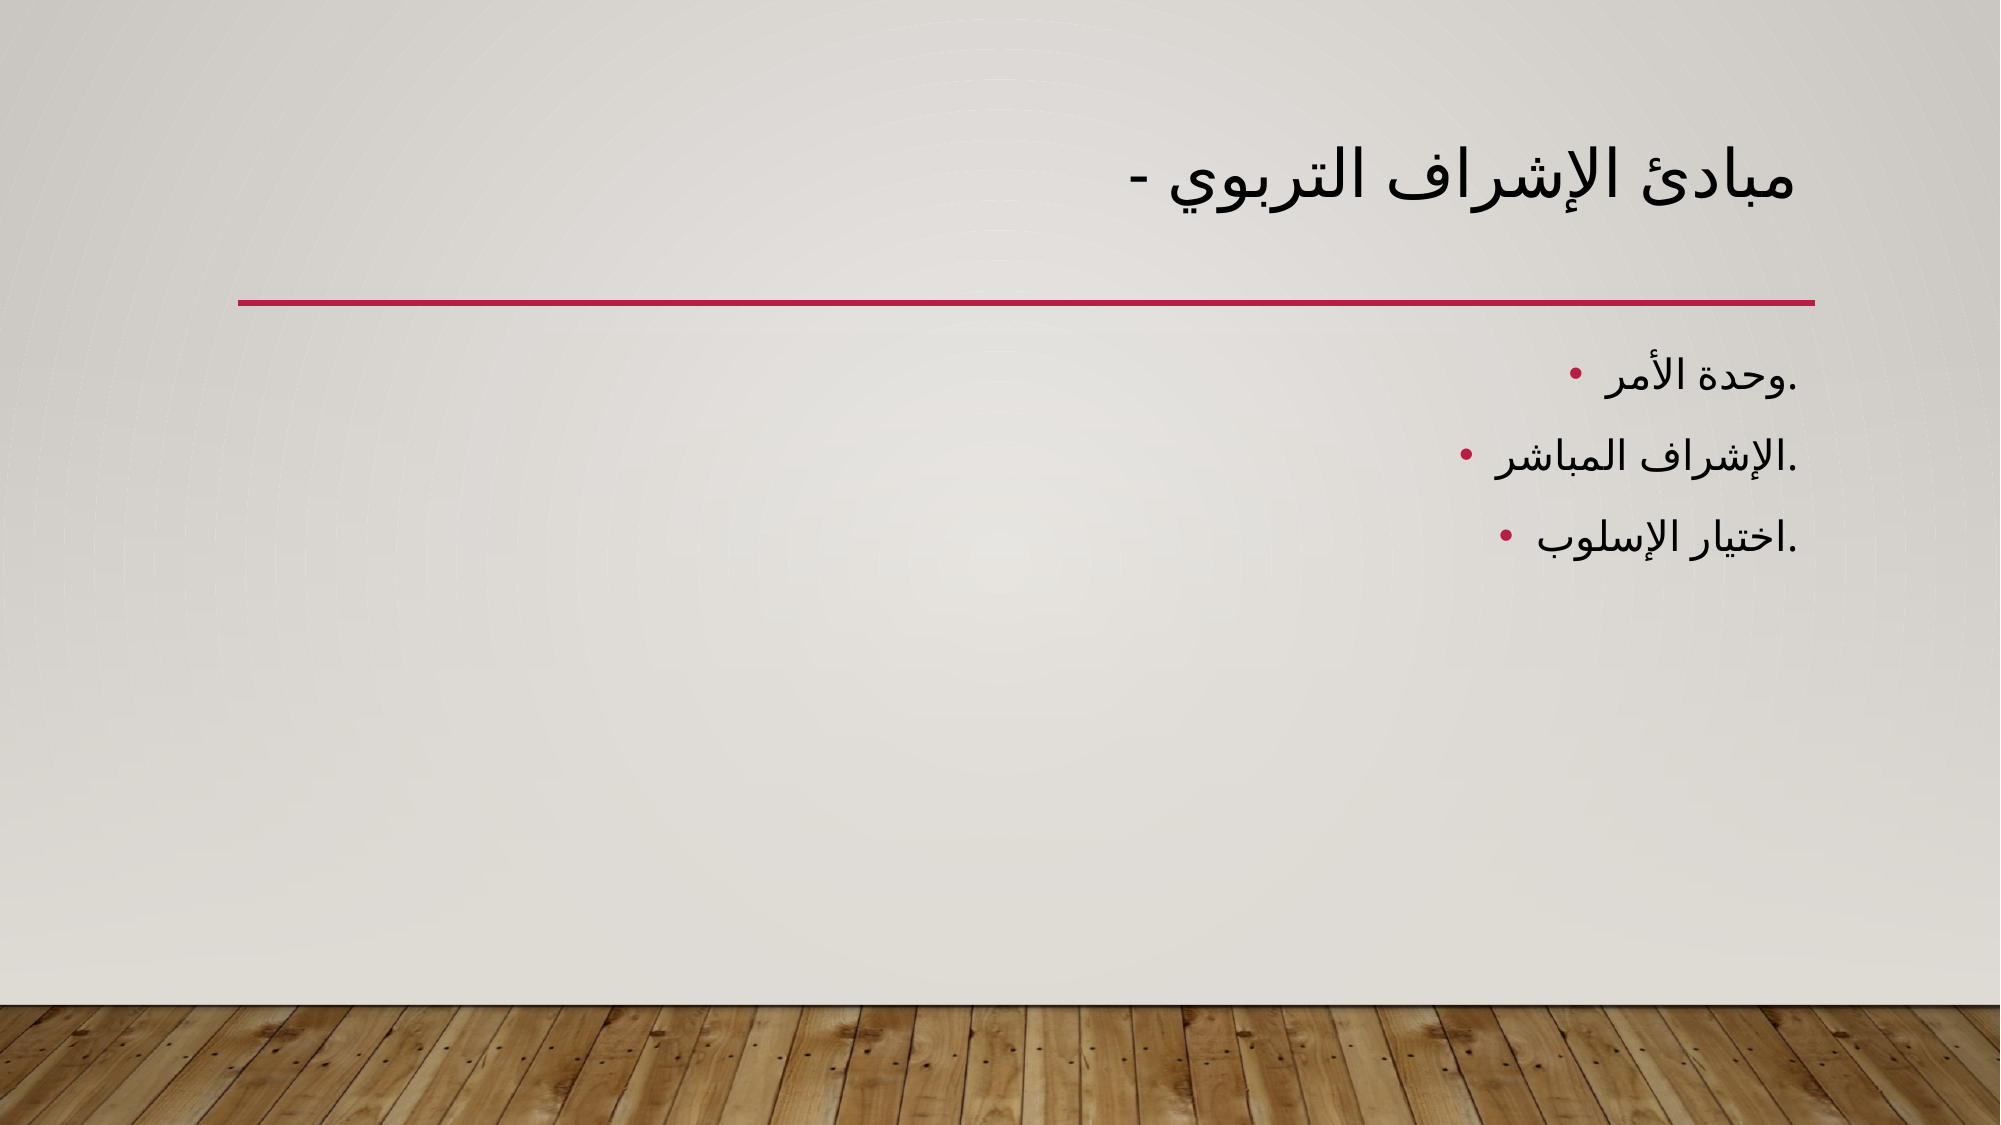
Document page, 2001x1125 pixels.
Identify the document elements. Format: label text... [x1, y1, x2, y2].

title - مبادئ الإشراف التربوي [238, 131, 1814, 305]
list وحدة الأمر.​ الإشراف المباشر.​ اختيار الإسلوب.​ [238, 330, 1814, 897]
picture [0, 1005, 2000, 1125]
